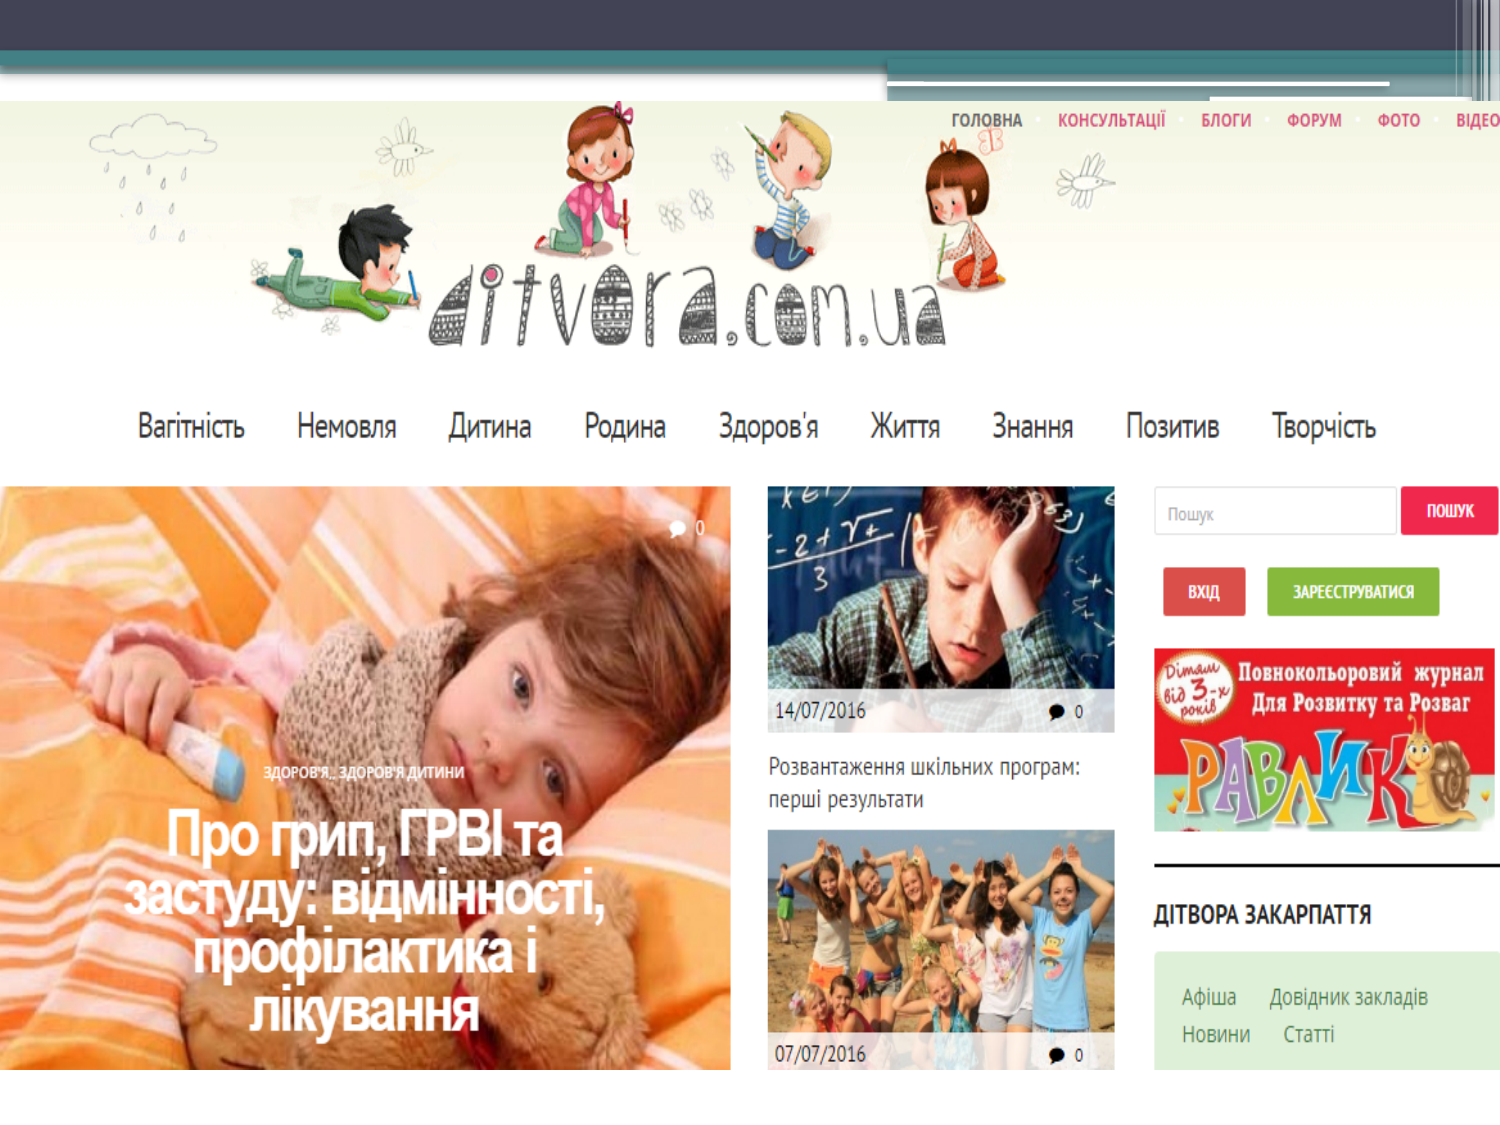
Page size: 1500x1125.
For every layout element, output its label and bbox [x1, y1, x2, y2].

list [0, 101, 1500, 1070]
